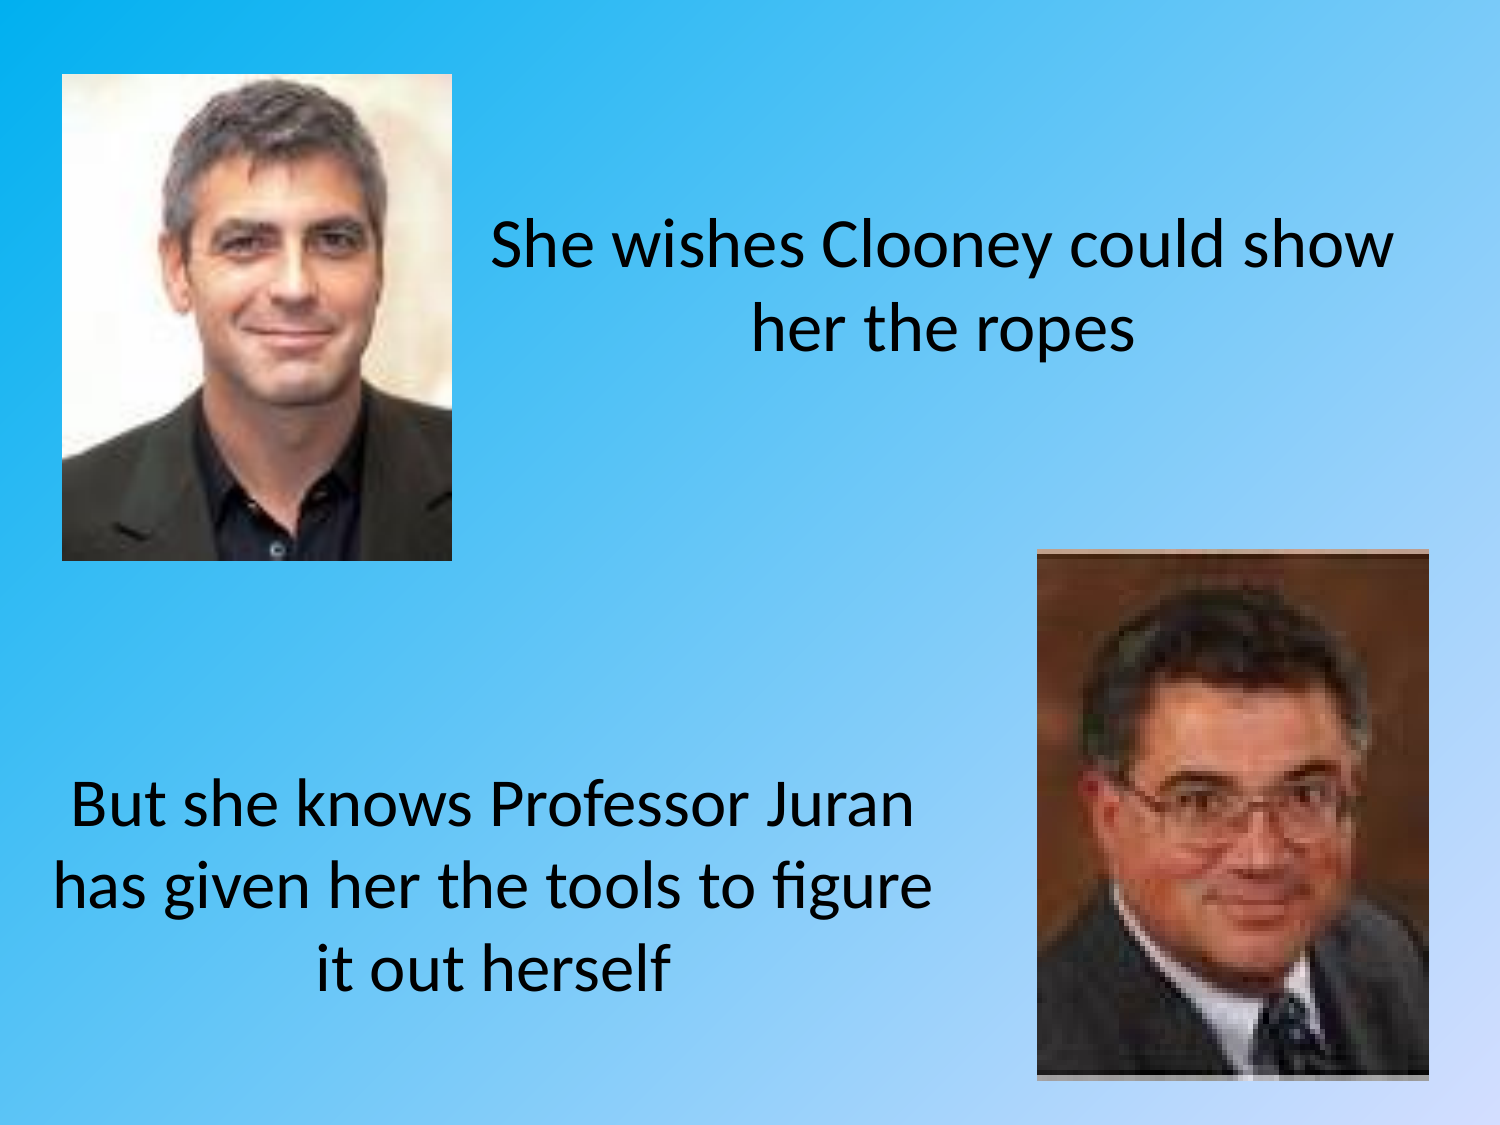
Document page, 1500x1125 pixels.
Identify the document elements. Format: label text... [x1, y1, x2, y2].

picture [61, 74, 452, 562]
text_box But she knows Professor Juran has given her the tools to figure it out herself [24, 750, 963, 1013]
picture [1037, 549, 1430, 1081]
title She wishes Clooney could show her the ropes [474, 187, 1413, 376]
